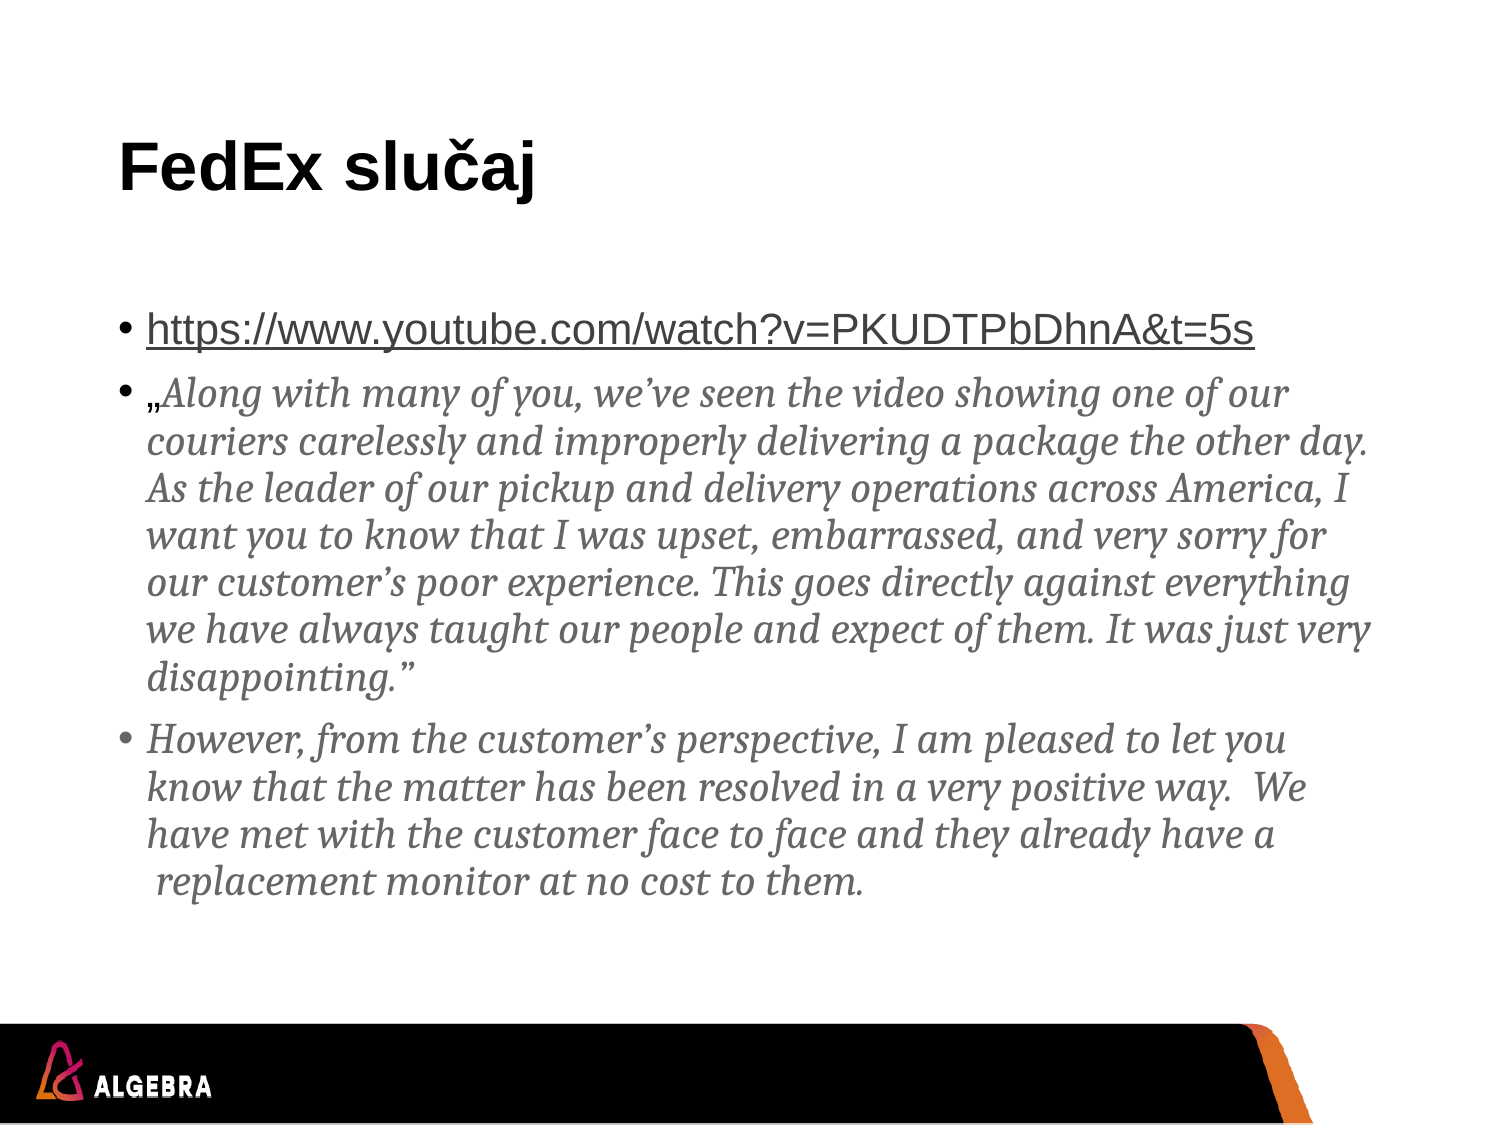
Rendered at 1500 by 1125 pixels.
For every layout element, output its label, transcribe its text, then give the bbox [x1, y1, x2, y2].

title FedEx slučaj [103, 59, 1397, 278]
list https://www.youtube.com/watch?v=PKUDTPbDhnA&t=5s „Along with many of you, we’ve seen the video showing one of our couriers carelessly and improperly delivering a package the other day. As the leader of our pickup and delivery operations across America, I want you to know that I was upset, embarrassed, and very sorry for our customer’s poor experience. This goes directly against everything we have always taught our people and expect of them. It was just very disappointing.” However, from the customer’s perspective, I am pleased to let you know that the matter has been resolved in a very positive way. We have met with the customer face to face and they already have a replacement monitor at no cost to them. [103, 299, 1397, 1014]
picture [0, 1023, 1468, 1125]
